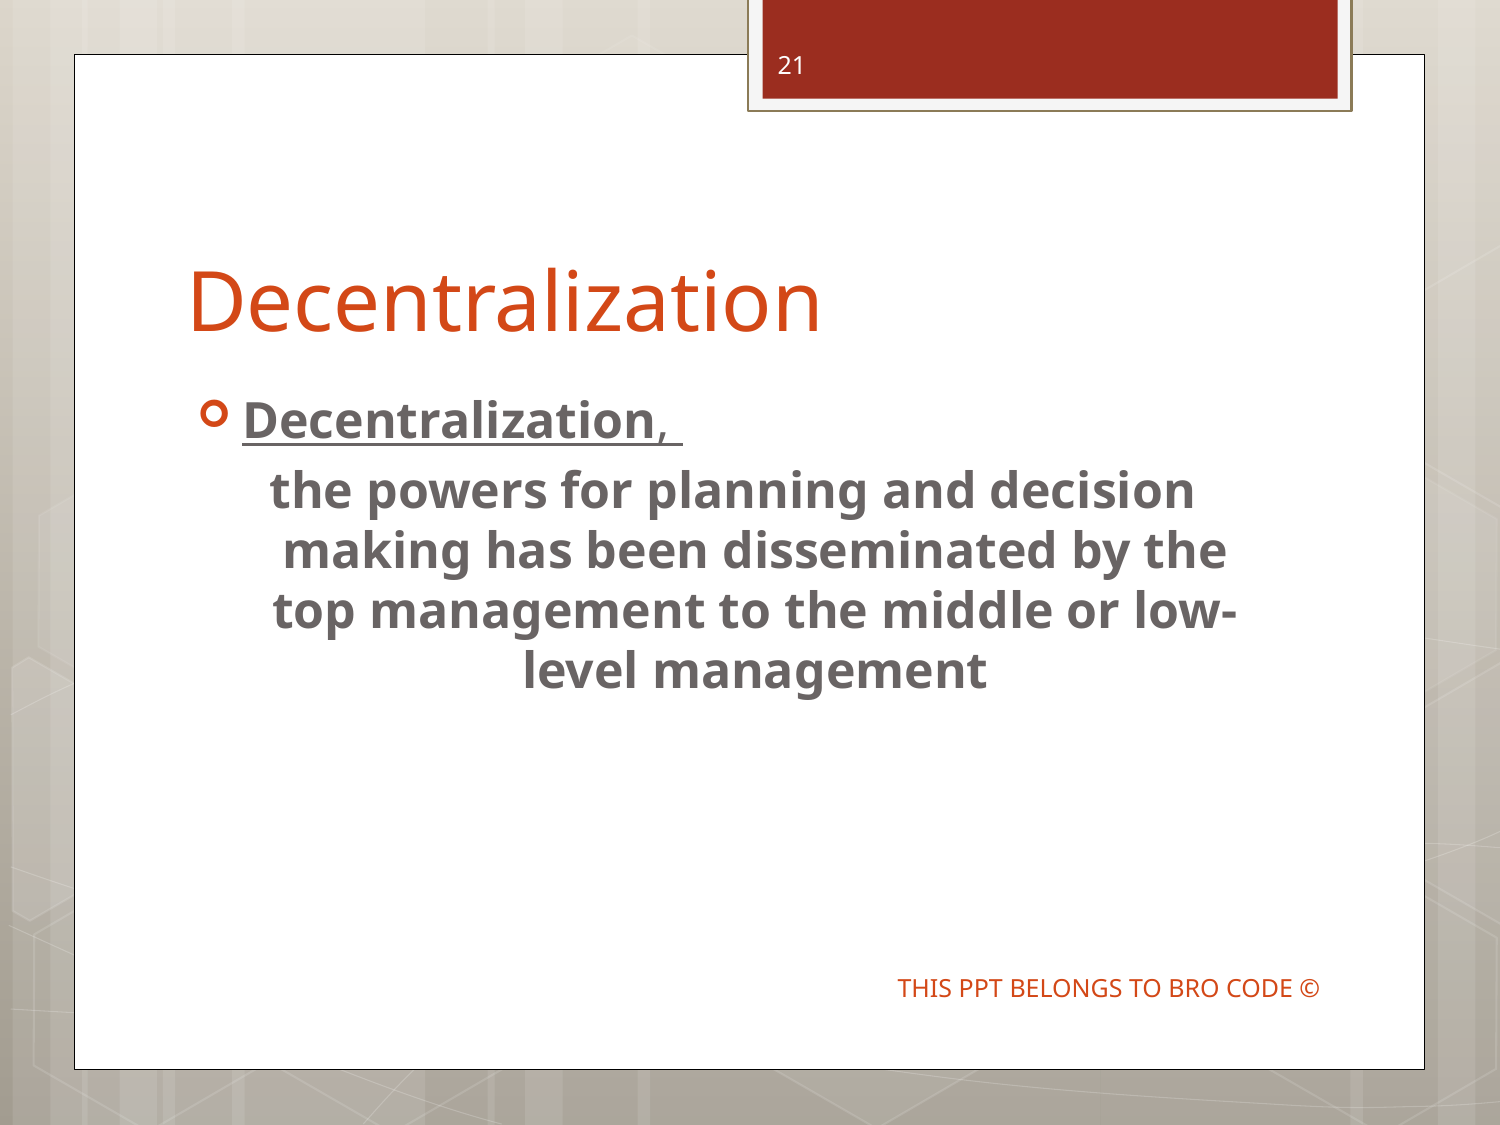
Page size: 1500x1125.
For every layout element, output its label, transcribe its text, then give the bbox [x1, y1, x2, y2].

slide_number 21 [762, 36, 982, 97]
list Decentralization, the powers for planning and decision making has been disseminated by the top management to the middle or low-level management [171, 381, 1283, 957]
title Decentralization [171, 168, 1324, 357]
footer THIS PPT BELONGS TO BRO CODE © [761, 960, 1336, 1020]
